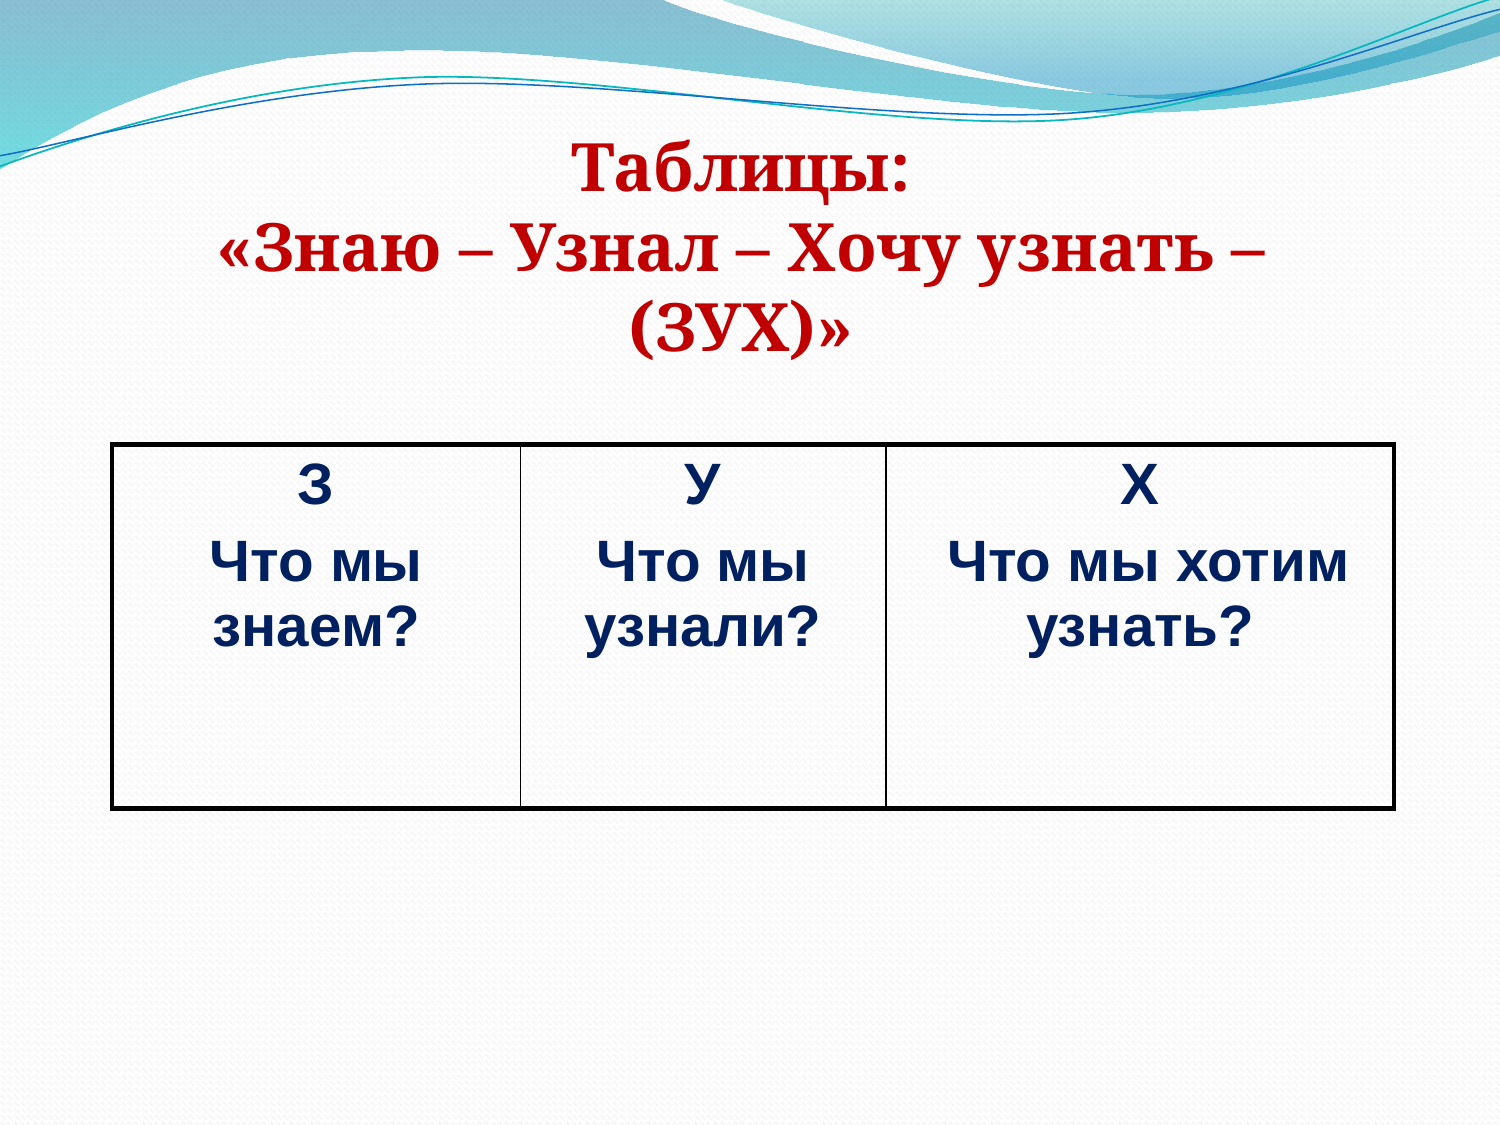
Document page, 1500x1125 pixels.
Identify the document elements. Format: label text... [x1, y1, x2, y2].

table_header З Что мы знаем? [114, 447, 520, 806]
table_header Х Что мы хотим узнать? [887, 447, 1392, 806]
table_header У Что мы узнали? [521, 447, 885, 806]
text_box Таблицы: «Знаю – Узнал – Хочу узнать – (ЗУХ)» [128, 117, 1372, 372]
